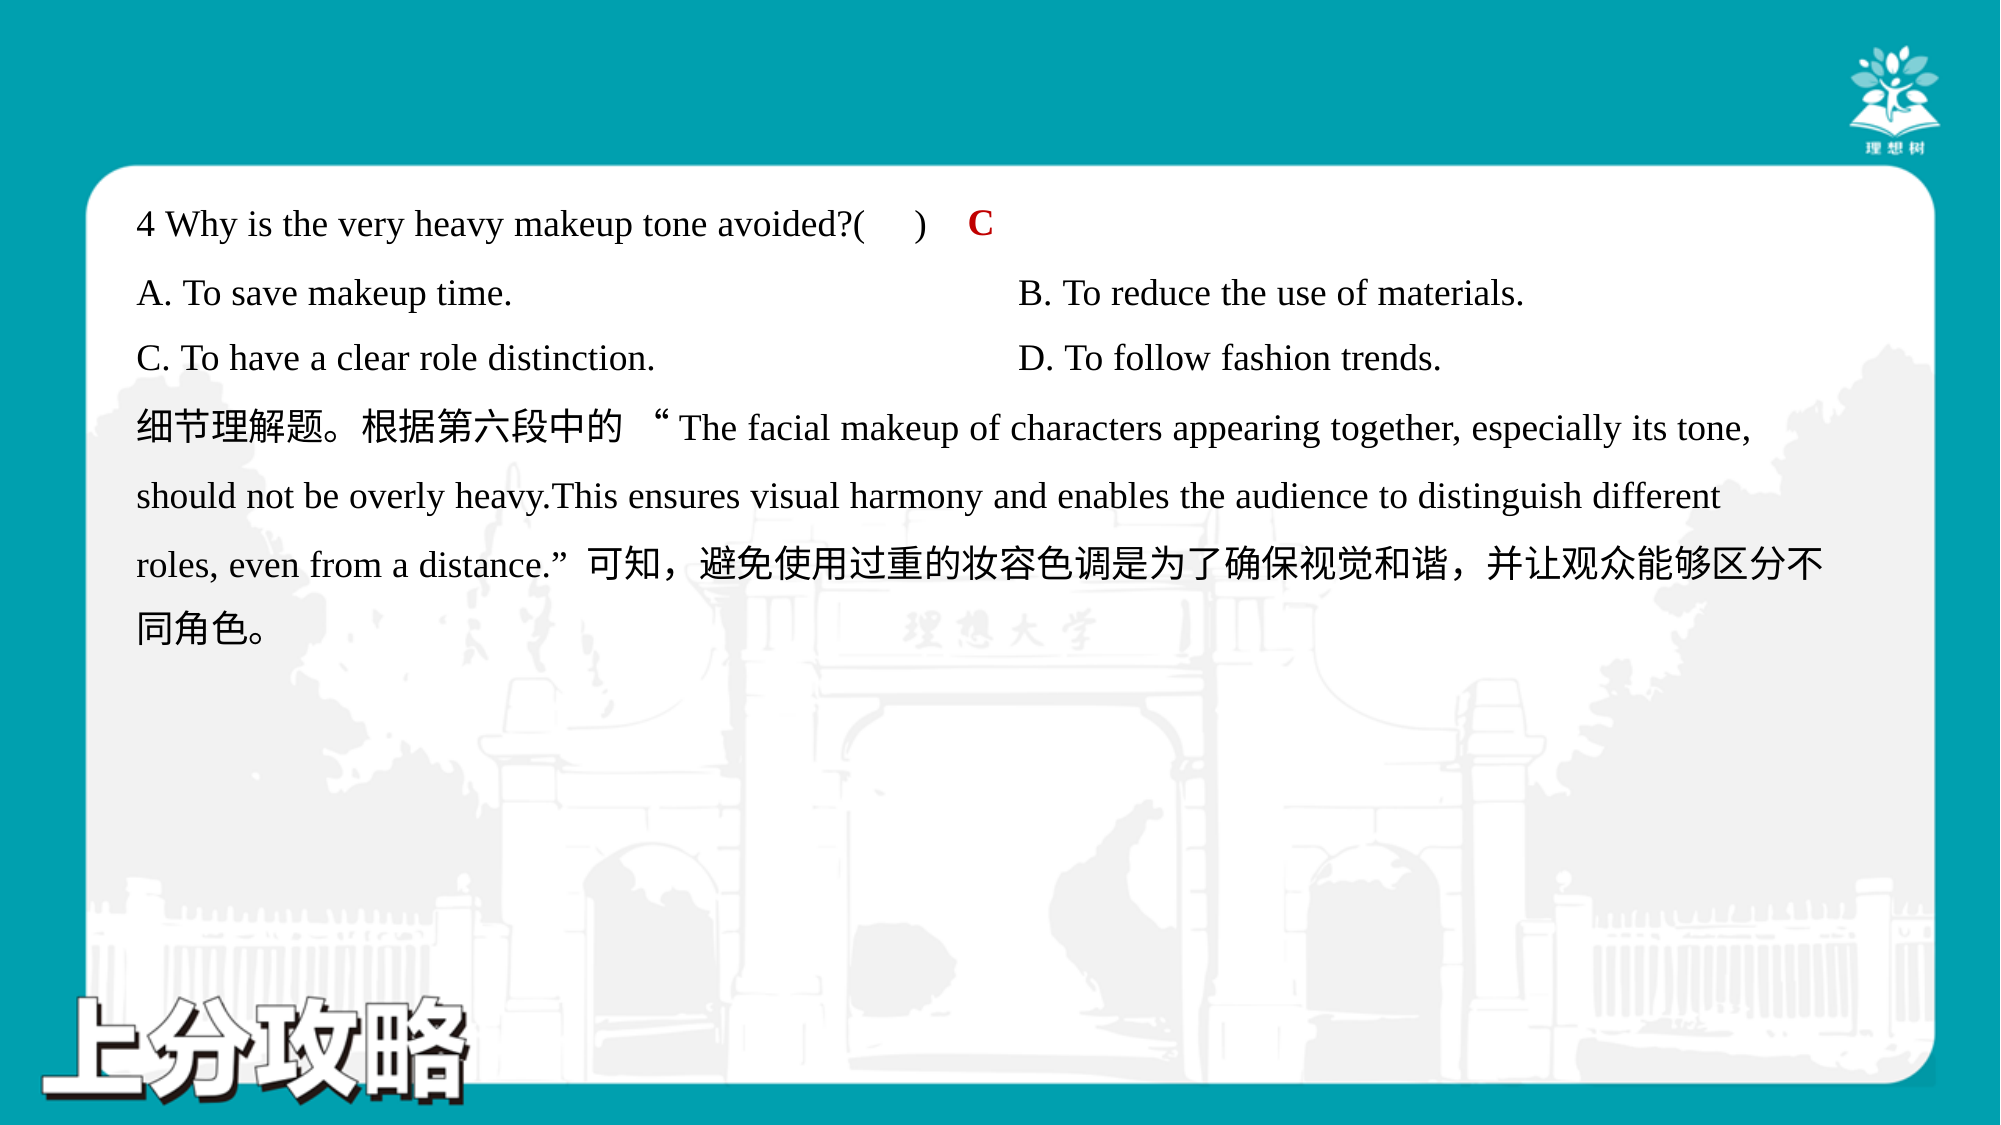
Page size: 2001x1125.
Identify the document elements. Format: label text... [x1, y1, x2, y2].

picture [0, 0, 2000, 1125]
text_box 细节理解题。根据第六段中的 “The facial makeup of characters appearing together, especially its tone, should not be overly heavy.This ensures visual harmony and enables the audience to distinguish different roles, even from a distance.” 可知，避免使用过重的妆容色调是为了确保视觉和谐，并让观众能够区分不 同角色。 [136, 379, 1865, 644]
text_box A. To save makeup time. B. To reduce the use of materials. C. To have a clear role distinction. D. To follow fashion trends. [136, 244, 1865, 371]
text_box C [954, 176, 1009, 236]
text_box 4 Why is the very heavy makeup tone avoided?( ) [136, 176, 1865, 237]
